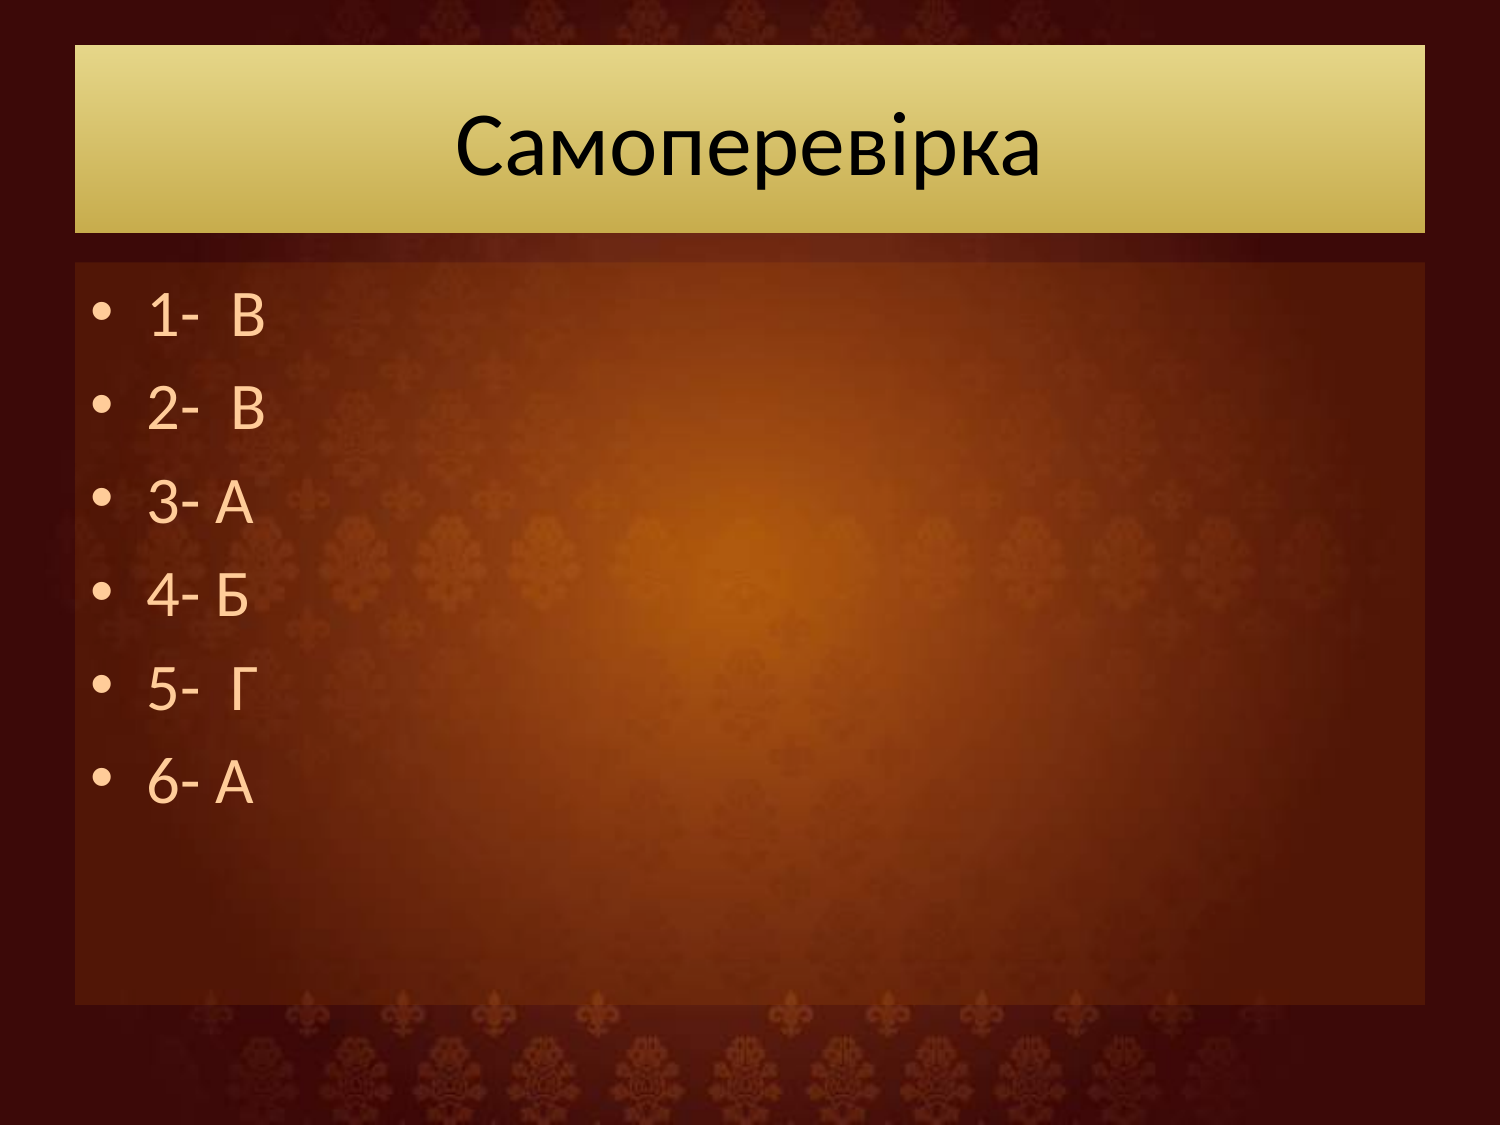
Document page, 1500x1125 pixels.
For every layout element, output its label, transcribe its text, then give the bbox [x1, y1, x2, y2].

title Самоперевірка [74, 44, 1426, 233]
picture [0, 0, 1500, 1125]
list 1- В 2- В 3- А 4- Б 5- Г 6- А [74, 262, 1426, 1006]
